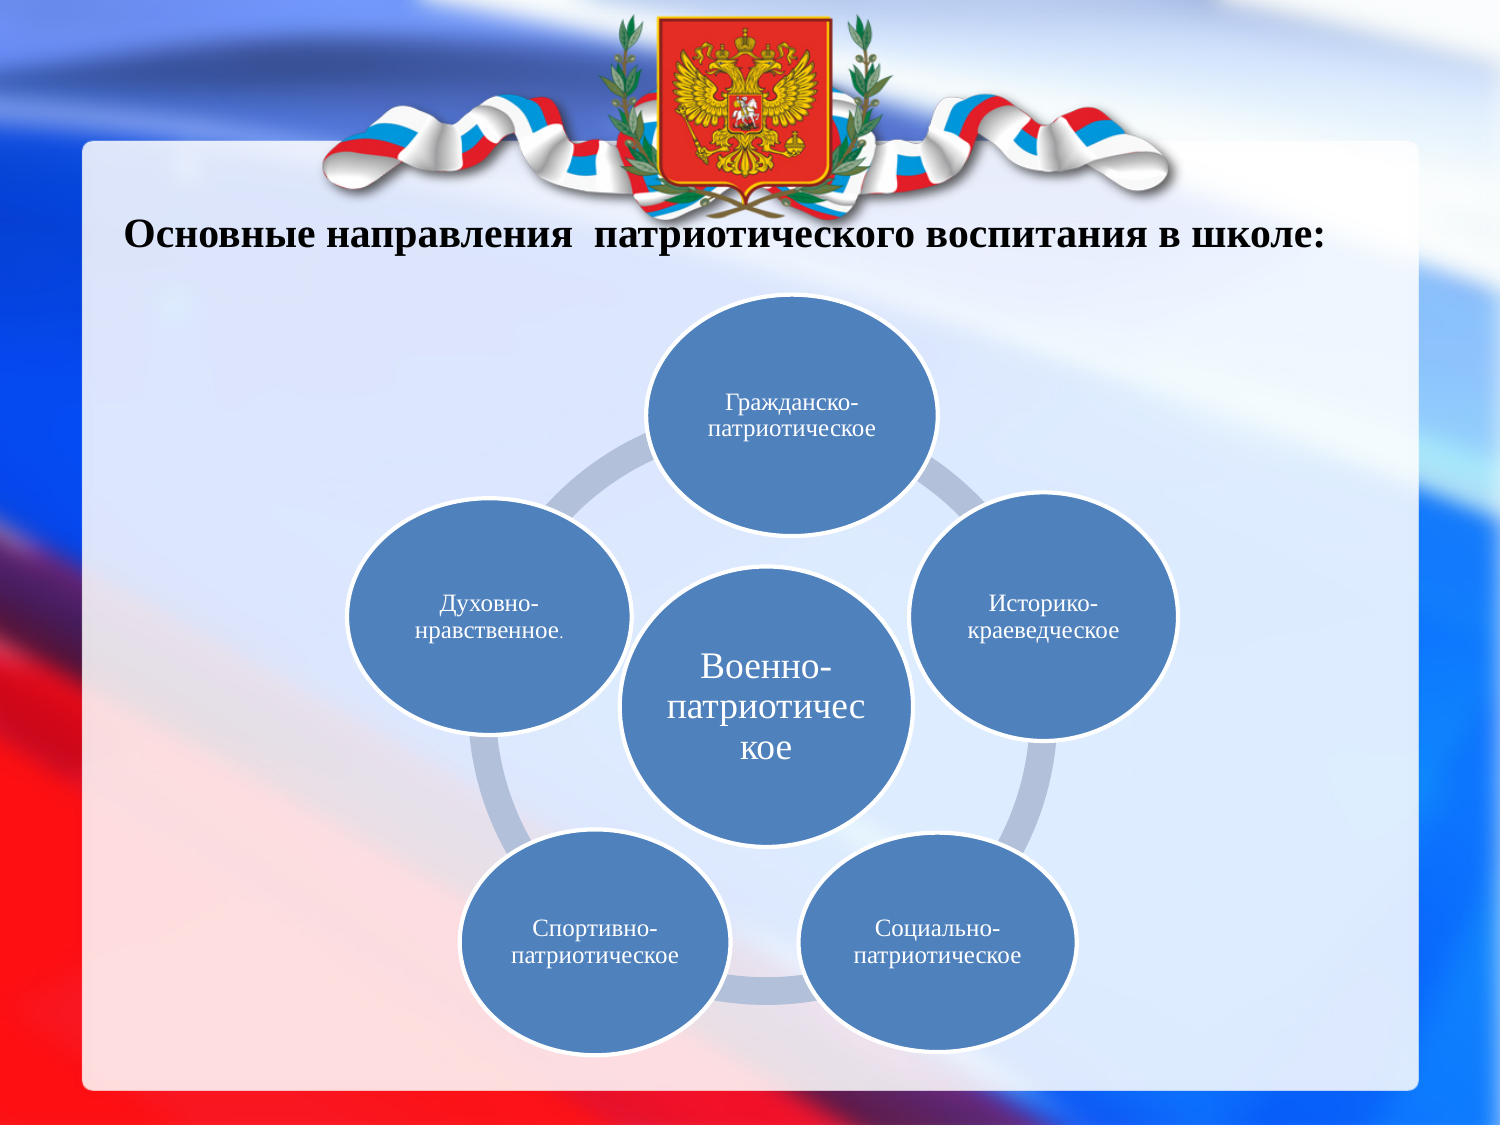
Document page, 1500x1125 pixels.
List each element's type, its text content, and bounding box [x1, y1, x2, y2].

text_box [87, 312, 1438, 1038]
title Основные направления патриотического воспитания в школе: [75, 174, 1375, 288]
picture [0, 0, 1500, 1125]
